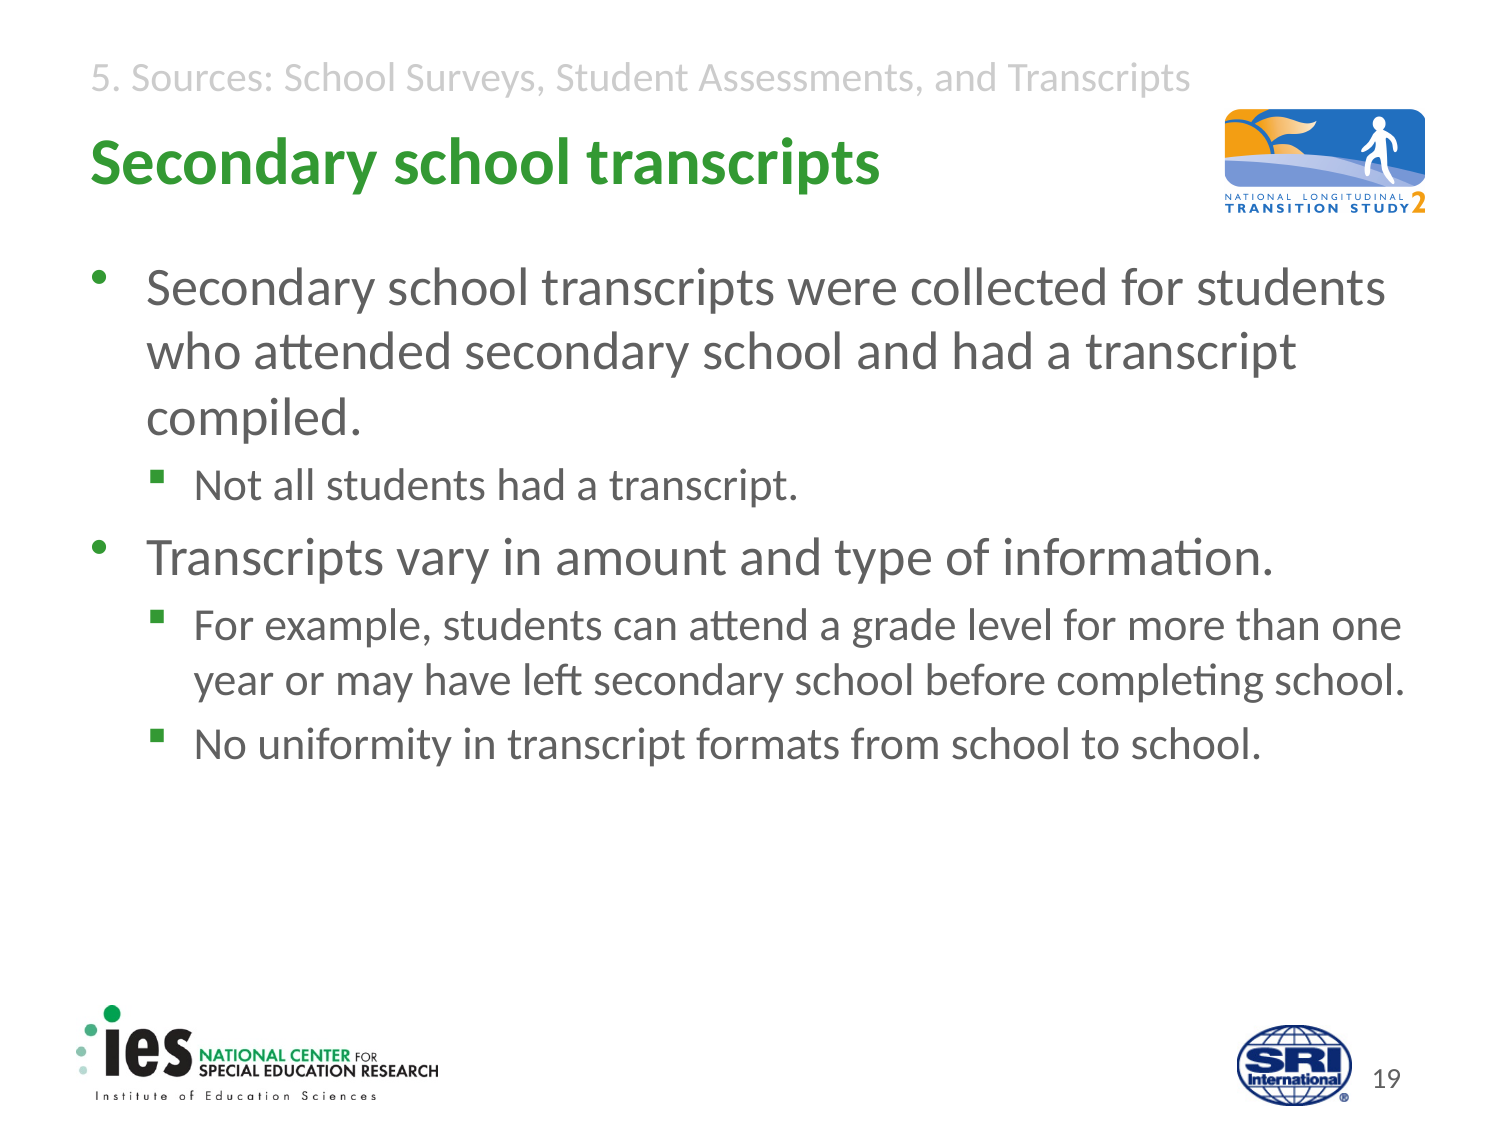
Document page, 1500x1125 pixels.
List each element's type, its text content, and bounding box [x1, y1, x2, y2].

picture [1237, 1025, 1352, 1106]
picture [76, 1005, 438, 1100]
list Secondary school transcripts were collected for students who attended secondary school and had a transcript compiled. Not all students had a transcript. Transcripts vary in amount and type of information. For example, students can attend a grade level for more than one year or may have left secondary school before completing school. No uniformity in transcript formats from school to school. [74, 243, 1426, 987]
slide_number 18 [1312, 1051, 1417, 1125]
title Secondary school transcripts [74, 90, 1426, 226]
